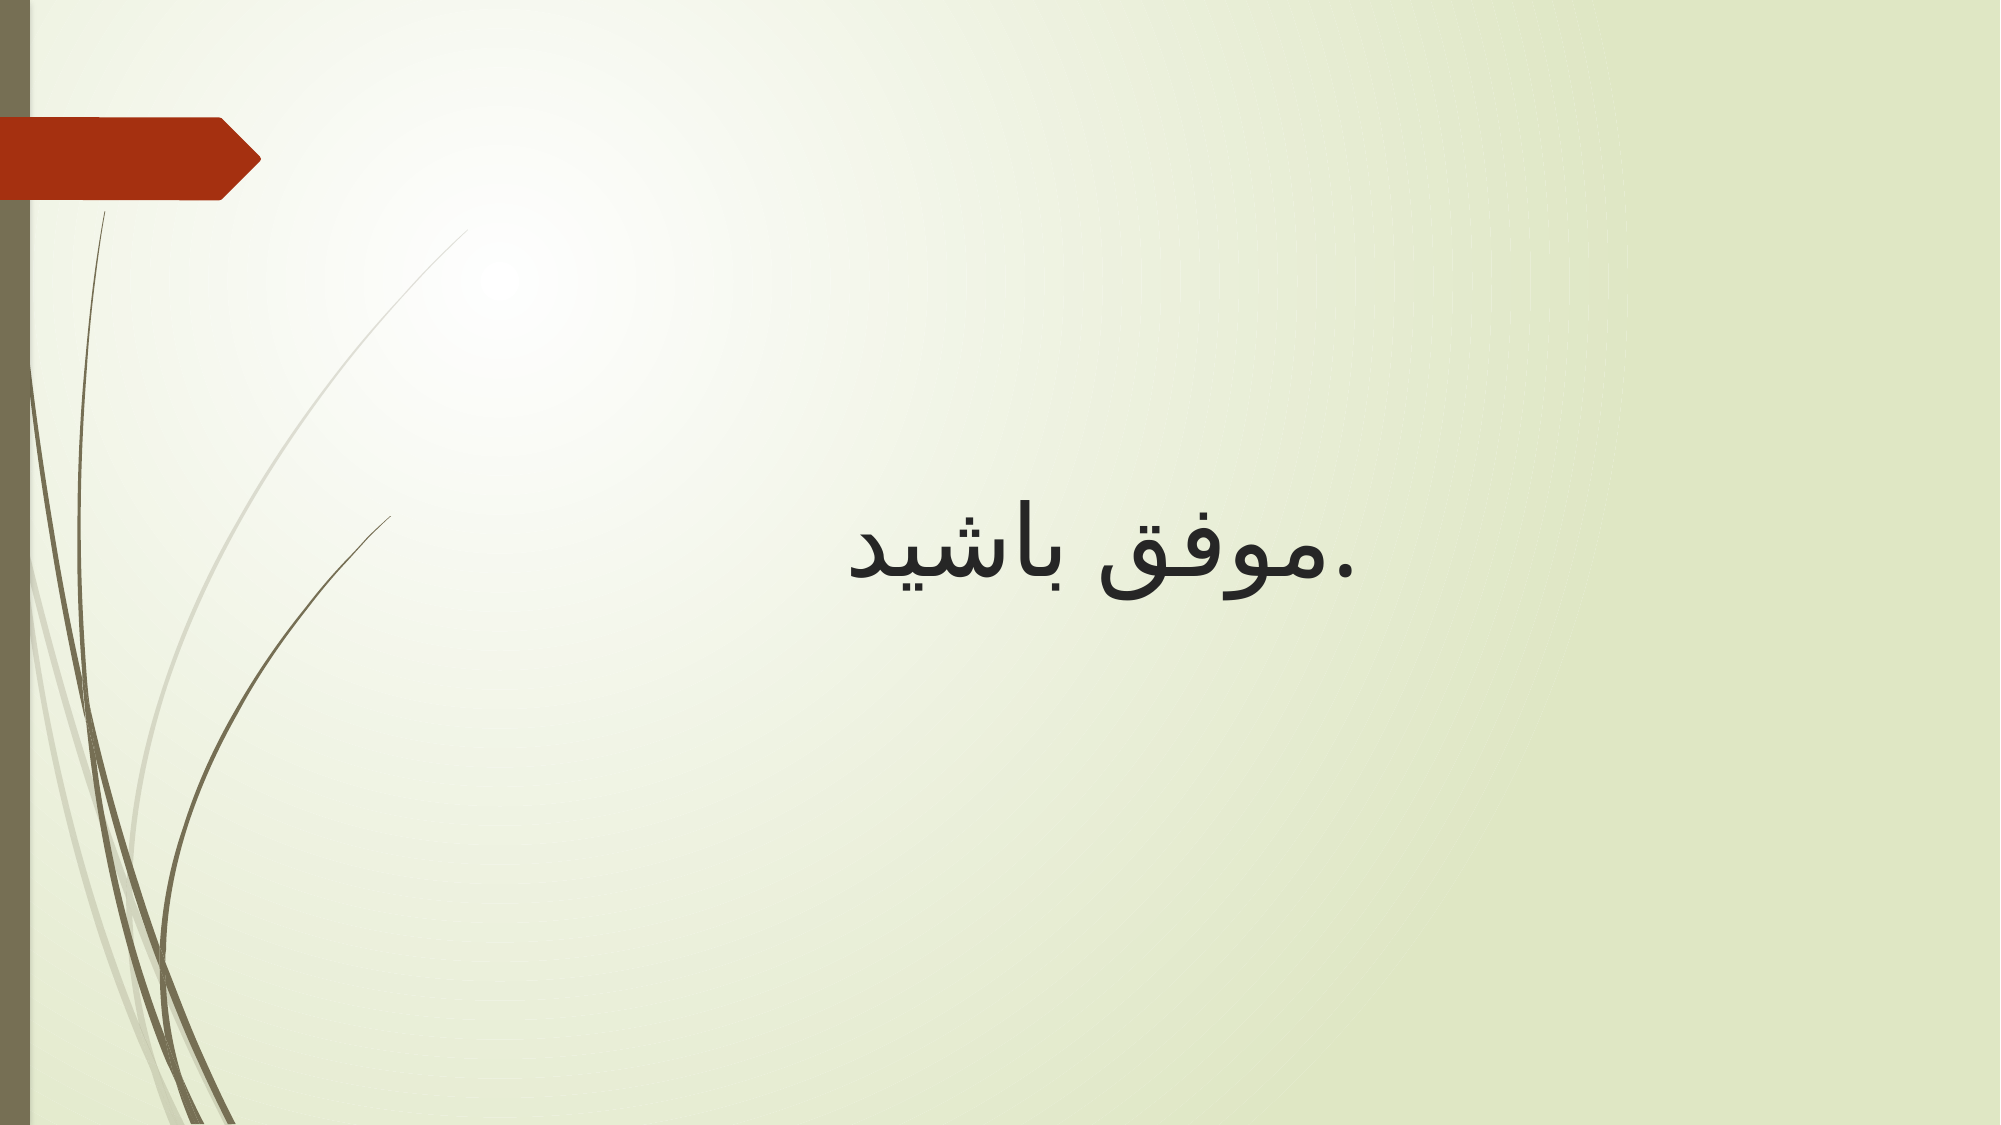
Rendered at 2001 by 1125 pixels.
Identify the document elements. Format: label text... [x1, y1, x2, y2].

title موفق باشید. [361, 468, 1824, 679]
